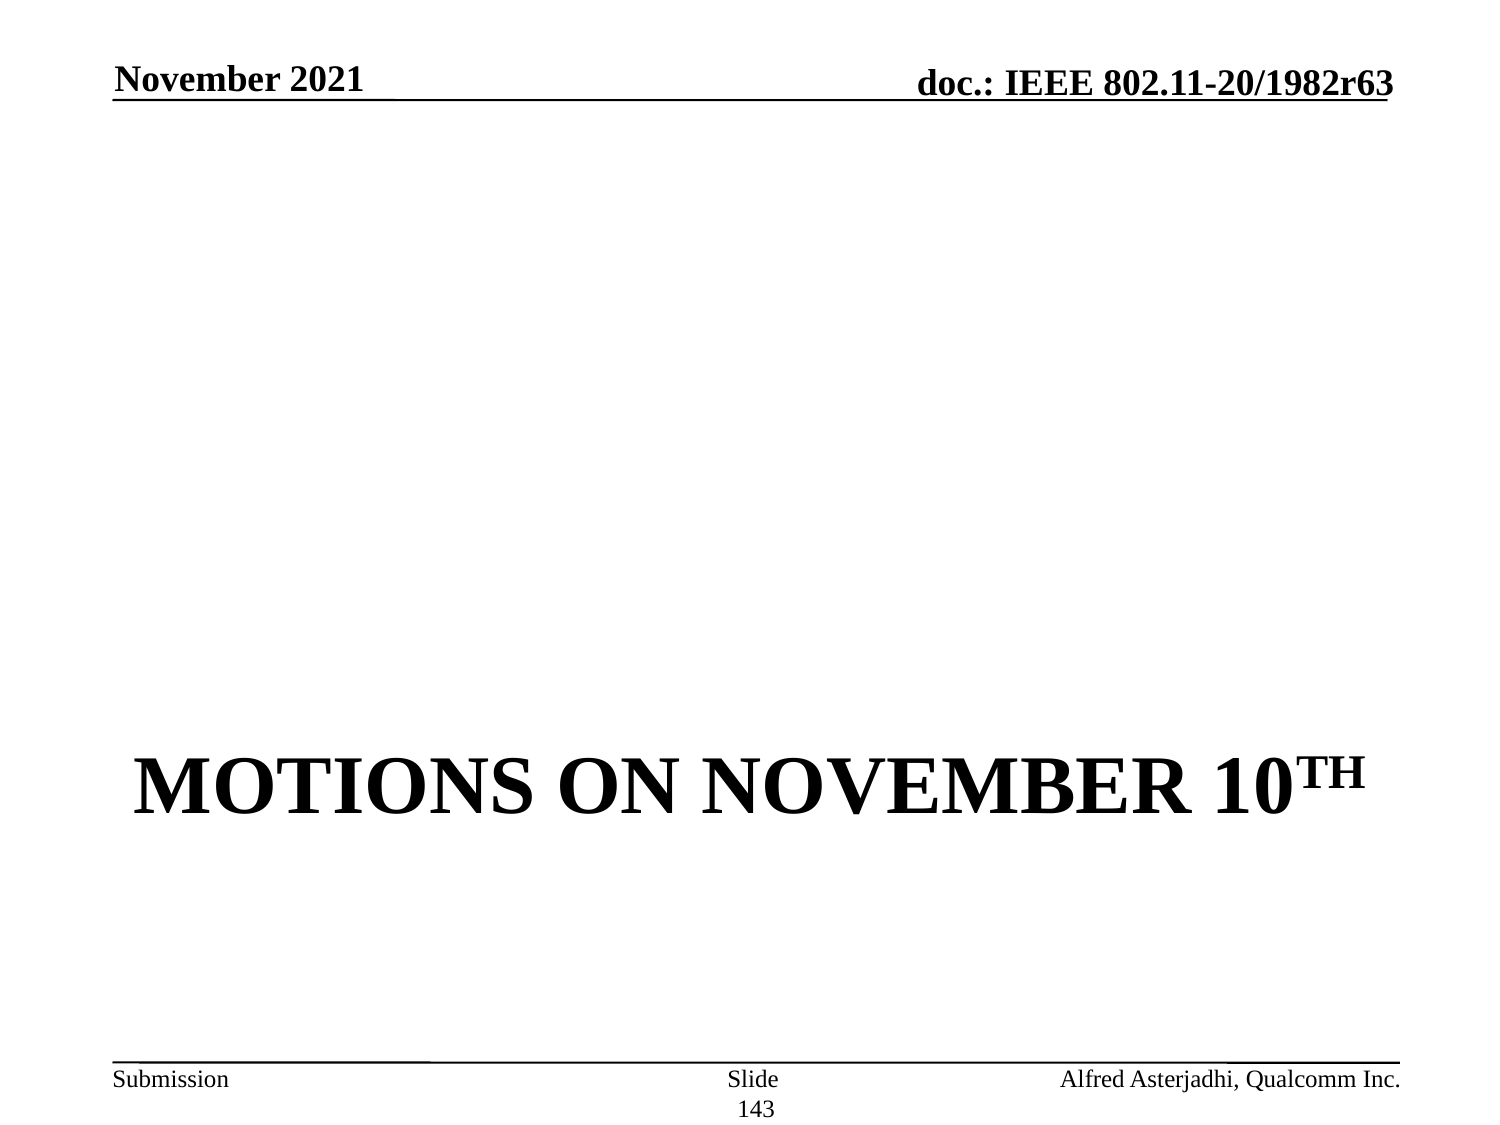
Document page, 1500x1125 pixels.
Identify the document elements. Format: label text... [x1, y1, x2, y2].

title Motions on NOVEMBER 10th [118, 722, 1394, 947]
footer Alfred Asterjadhi, Qualcomm Inc. [878, 1061, 1402, 1093]
slide_number Slide 143 [712, 1061, 800, 1123]
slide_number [114, 54, 423, 100]
